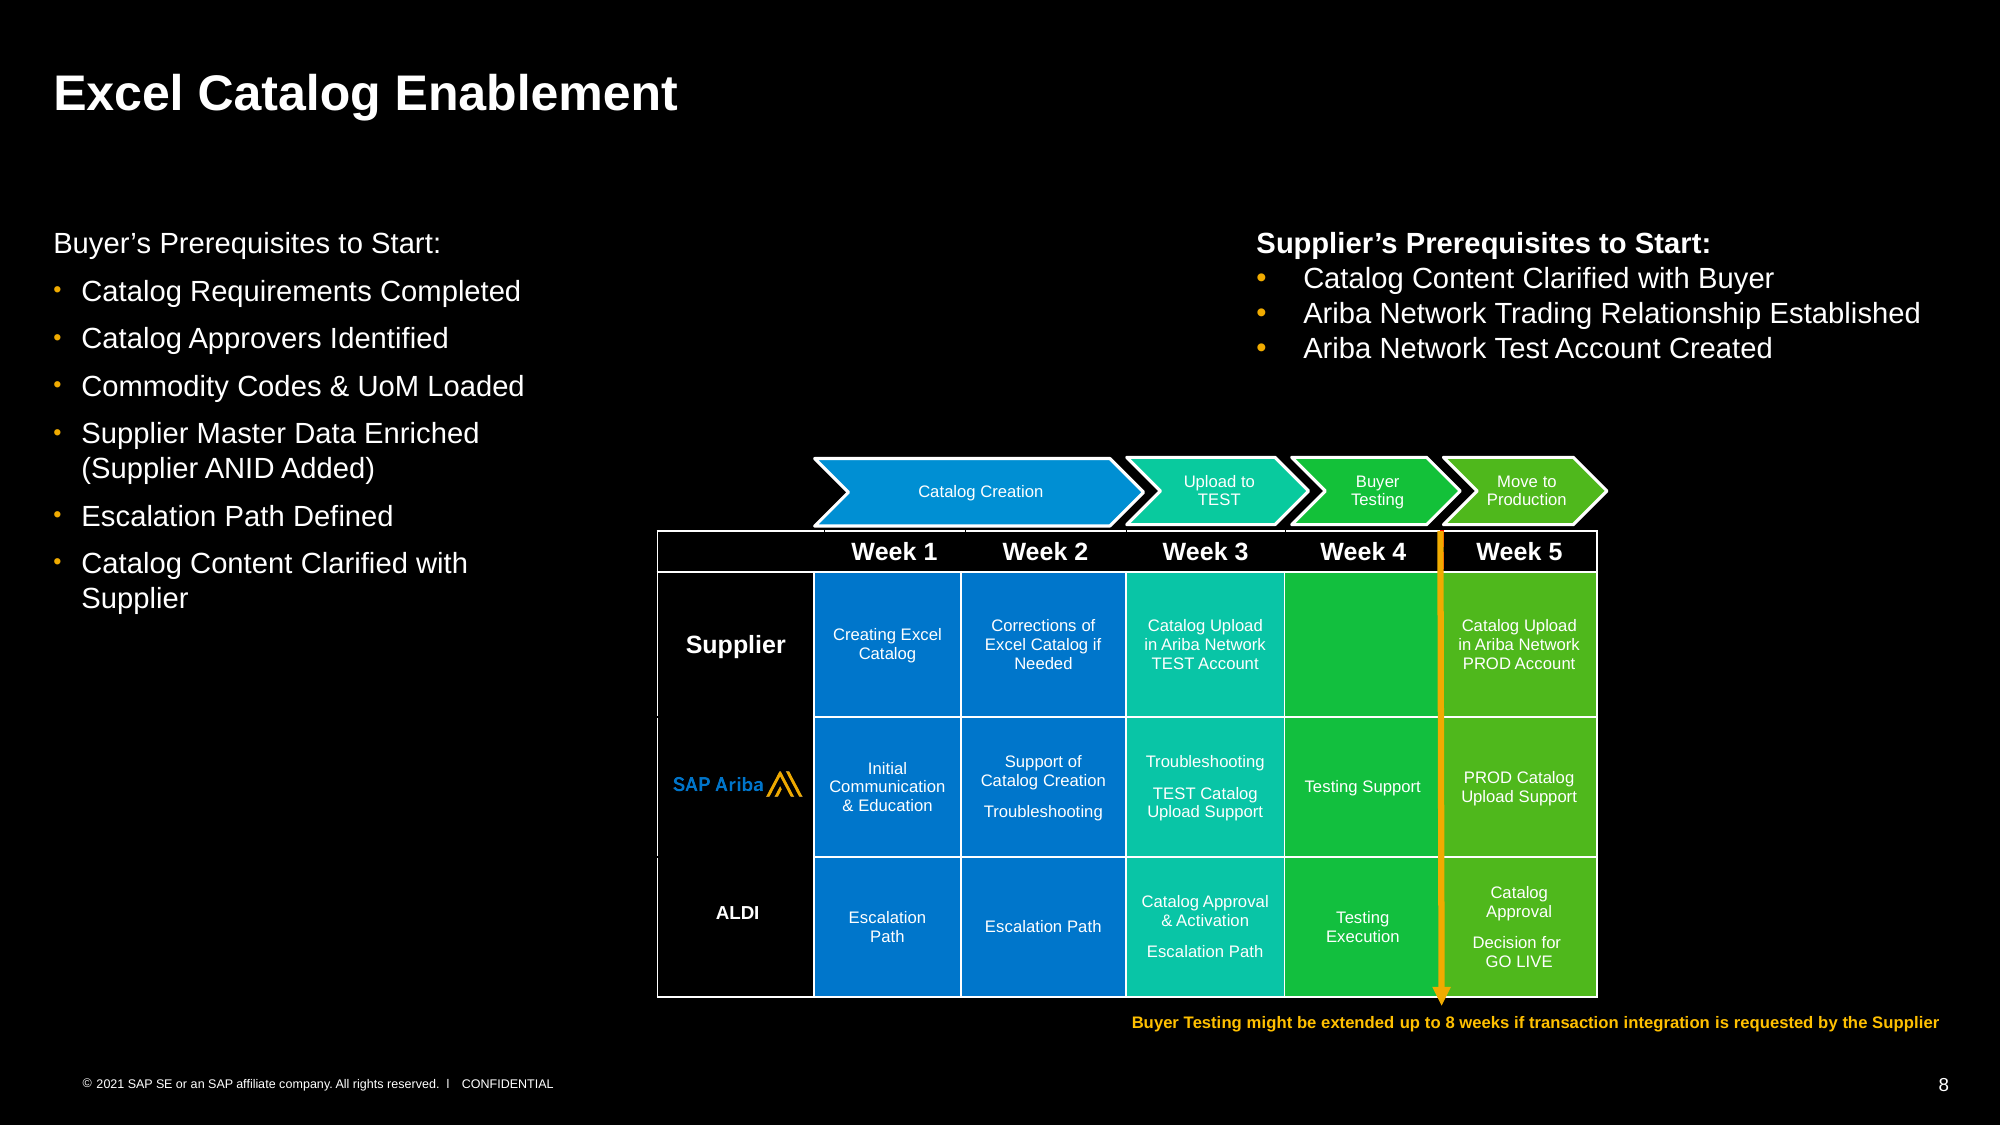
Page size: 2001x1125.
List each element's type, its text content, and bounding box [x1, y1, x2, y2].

table_cell Ariba [658, 718, 813, 856]
table_cell Troubleshooting TEST Catalog Upload Support [1127, 718, 1284, 856]
table_cell Catalog Approval & Activation Escalation Path [1127, 858, 1284, 996]
text_box Supplier’s Prerequisites to Start: Catalog Content Clarified with Buyer Ariba Network Trading Relationship Established Ariba Network Test Account Created [1256, 224, 1939, 365]
table_header [658, 532, 810, 571]
table_cell Testing Support [1285, 718, 1434, 856]
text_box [814, 418, 1608, 564]
table_cell PROD Catalog Upload Support [1447, 718, 1596, 856]
table_header [1285, 574, 1434, 716]
table_header Catalog Upload in Ariba Network PROD Account [1447, 574, 1596, 716]
picture [673, 771, 804, 798]
text_box Buyer Testing might be extended up to 8 weeks if transaction integration is requested by the Supplier [1116, 1004, 1962, 1039]
text_box ALDI [666, 900, 810, 924]
title Excel Catalog Enablement [53, 60, 1947, 185]
table_cell Escalation Path [962, 858, 1125, 996]
table_header Supplier [658, 573, 813, 716]
table_cell Support of Catalog Creation Troubleshooting [962, 718, 1125, 856]
table_cell Escalation Path [815, 858, 960, 996]
table_cell Initial Communication & Education [815, 718, 960, 856]
table_cell Testing Execution [1285, 858, 1434, 996]
table_header Creating Excel Catalog [815, 574, 960, 716]
table_cell Catalog Approval Decision for GO LIVE [1447, 858, 1596, 996]
list Buyer’s Prerequisites to Start: Catalog Requirements Completed Catalog Approvers Identified Commodity Codes & UoM Loaded Supplier Master Data Enriched (Supplier ANID Added) Escalation Path Defined Catalog Content Clarified with Supplier [53, 224, 564, 863]
table_cell [658, 858, 813, 996]
table_header Corrections of Excel Catalog if Needed [962, 574, 1125, 716]
table_header Catalog Upload in Ariba Network TEST Account [1127, 574, 1284, 716]
